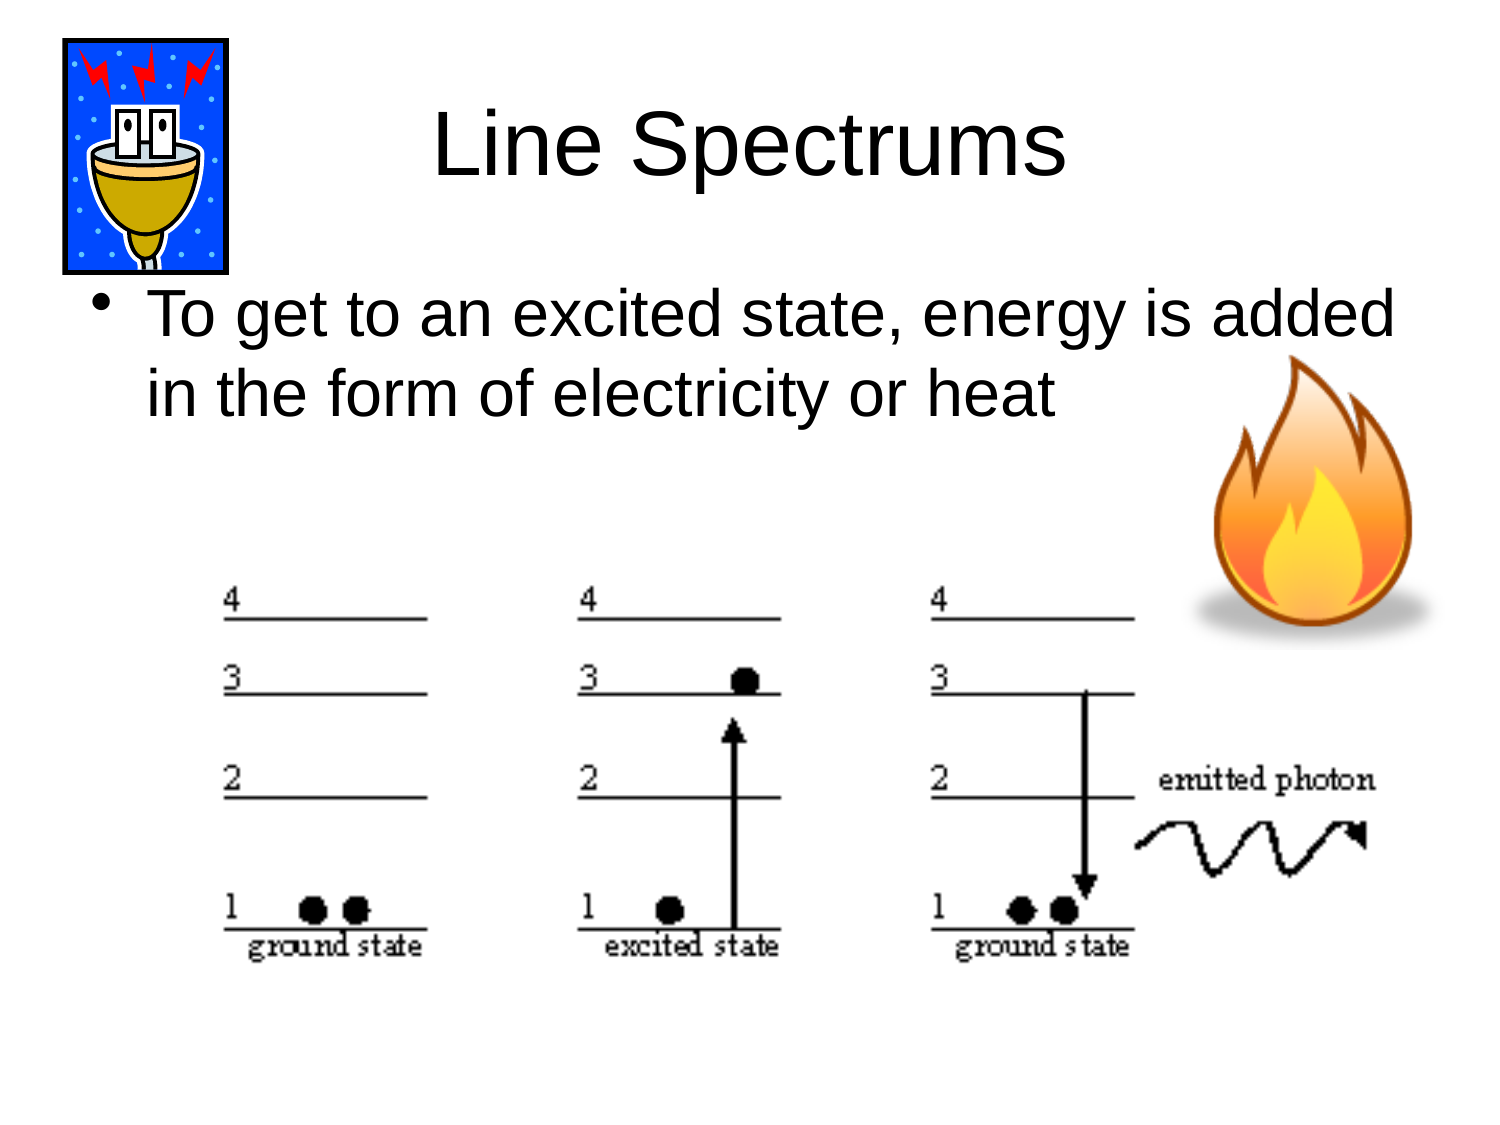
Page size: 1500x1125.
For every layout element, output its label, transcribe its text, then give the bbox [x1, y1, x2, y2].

list To get to an excited state, energy is added in the form of electricity or heat [75, 262, 1425, 1005]
picture [62, 37, 230, 276]
title Line Spectrums [234, 45, 1425, 233]
picture [199, 349, 1463, 1026]
